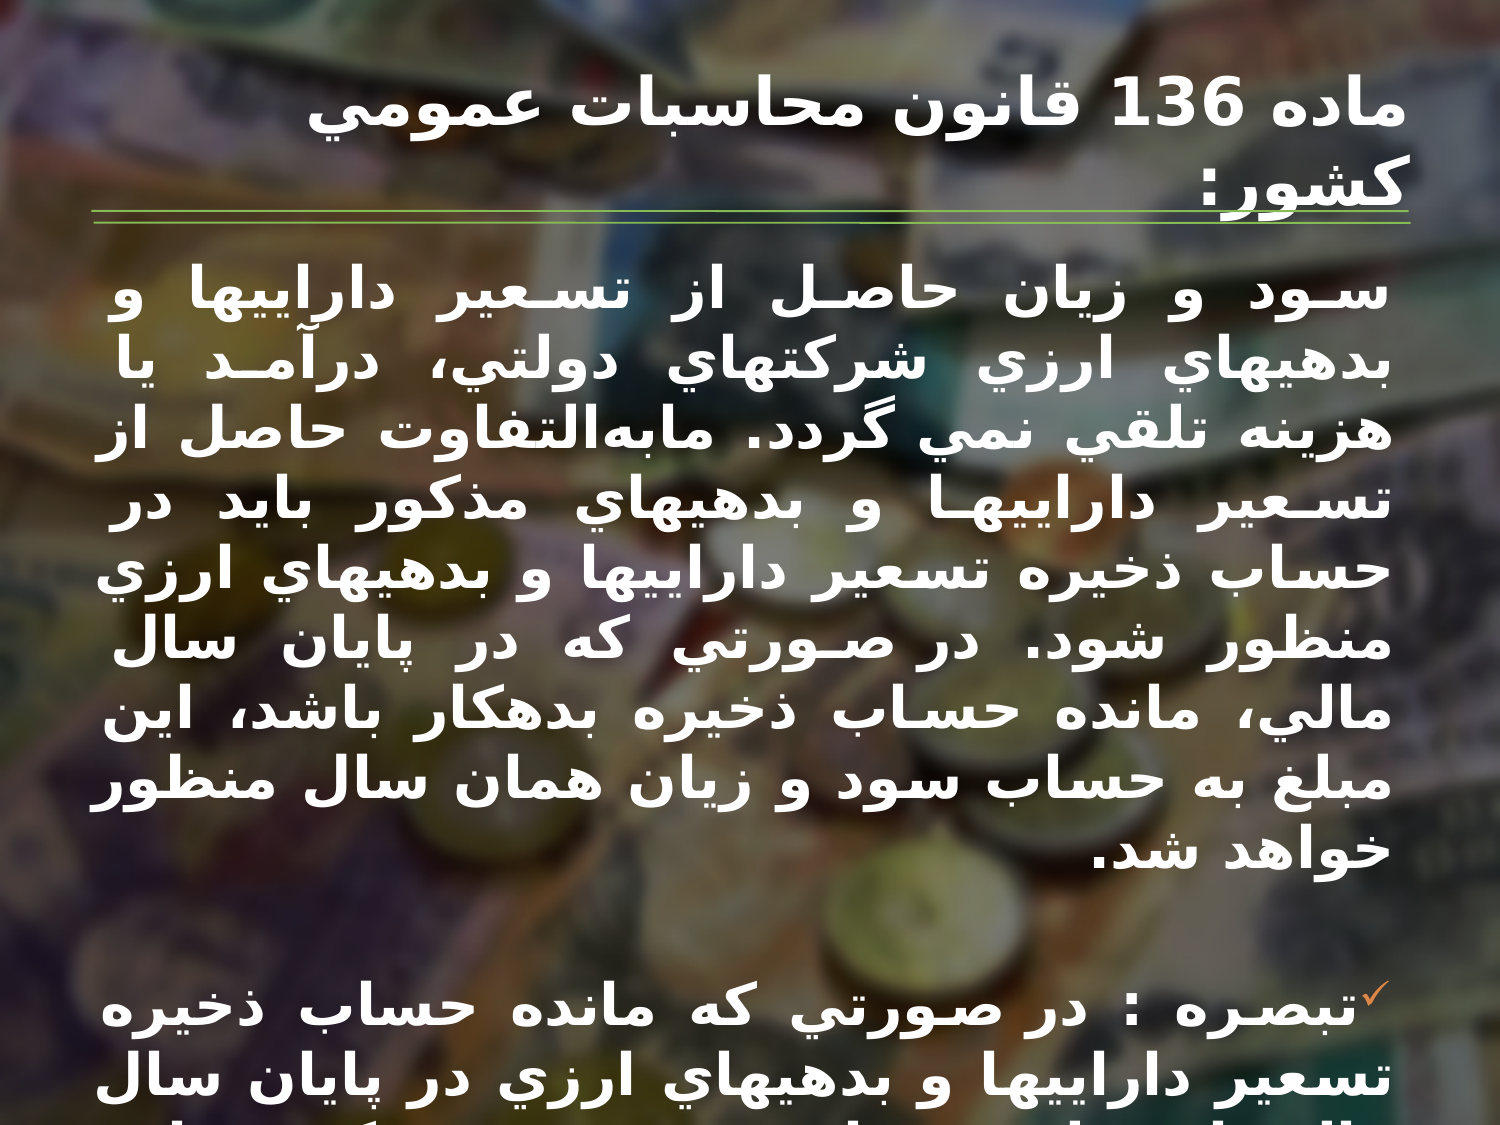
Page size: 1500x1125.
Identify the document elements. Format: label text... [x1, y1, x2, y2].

picture [0, 0, 1500, 1125]
title ماده‌ 136 قانون‌ محاسبات‌ عمومي‌ كشور: [75, 45, 1425, 233]
list سود و زيان‌ حاصل‌ از تسعير داراييها و بدهيهاي‌ ارزي‌ شركتهاي‌ دولتي‌، درآمد يا هزينه‌ تلقي‌ نمي‌ گردد. مابه‌التفاوت‌ حاصل‌ از تسعير داراييها و بدهيهاي‌ مذكور بايد در حساب‌ ذخيره‌ تسعير داراييها و بدهيهاي‌ ارزي‌ منظور شود. در صورتي‌ كه‌ در پايان‌ سال‌ مالي‌، مانده‌ حساب‌ ذخيره‌ بدهكار باشد، اين‌ مبلغ‌ به‌ حساب‌ سود و زيان‌ همان‌ سال‌ منظور خواهد شد. تبصره ‌: در صورتي‌ كه‌ مانده‌ حساب‌ ذخيره‌ تسعير داراييها و بدهيهاي‌ ارزي‌ در پايان‌ سال‌ مالي‌ از مبلغ‌ سرمايه‌ ثبت‌ شده‌ شركت‌ تجاوز نمايد، مبلغ‌ مازاد پس‌ از طي‌ مراحل‌ قانوني‌ قابل‌ انتقال‌ به‌ حساب‌ سرمايه‌ شركت‌ مي‌باشد. [75, 242, 1425, 986]
